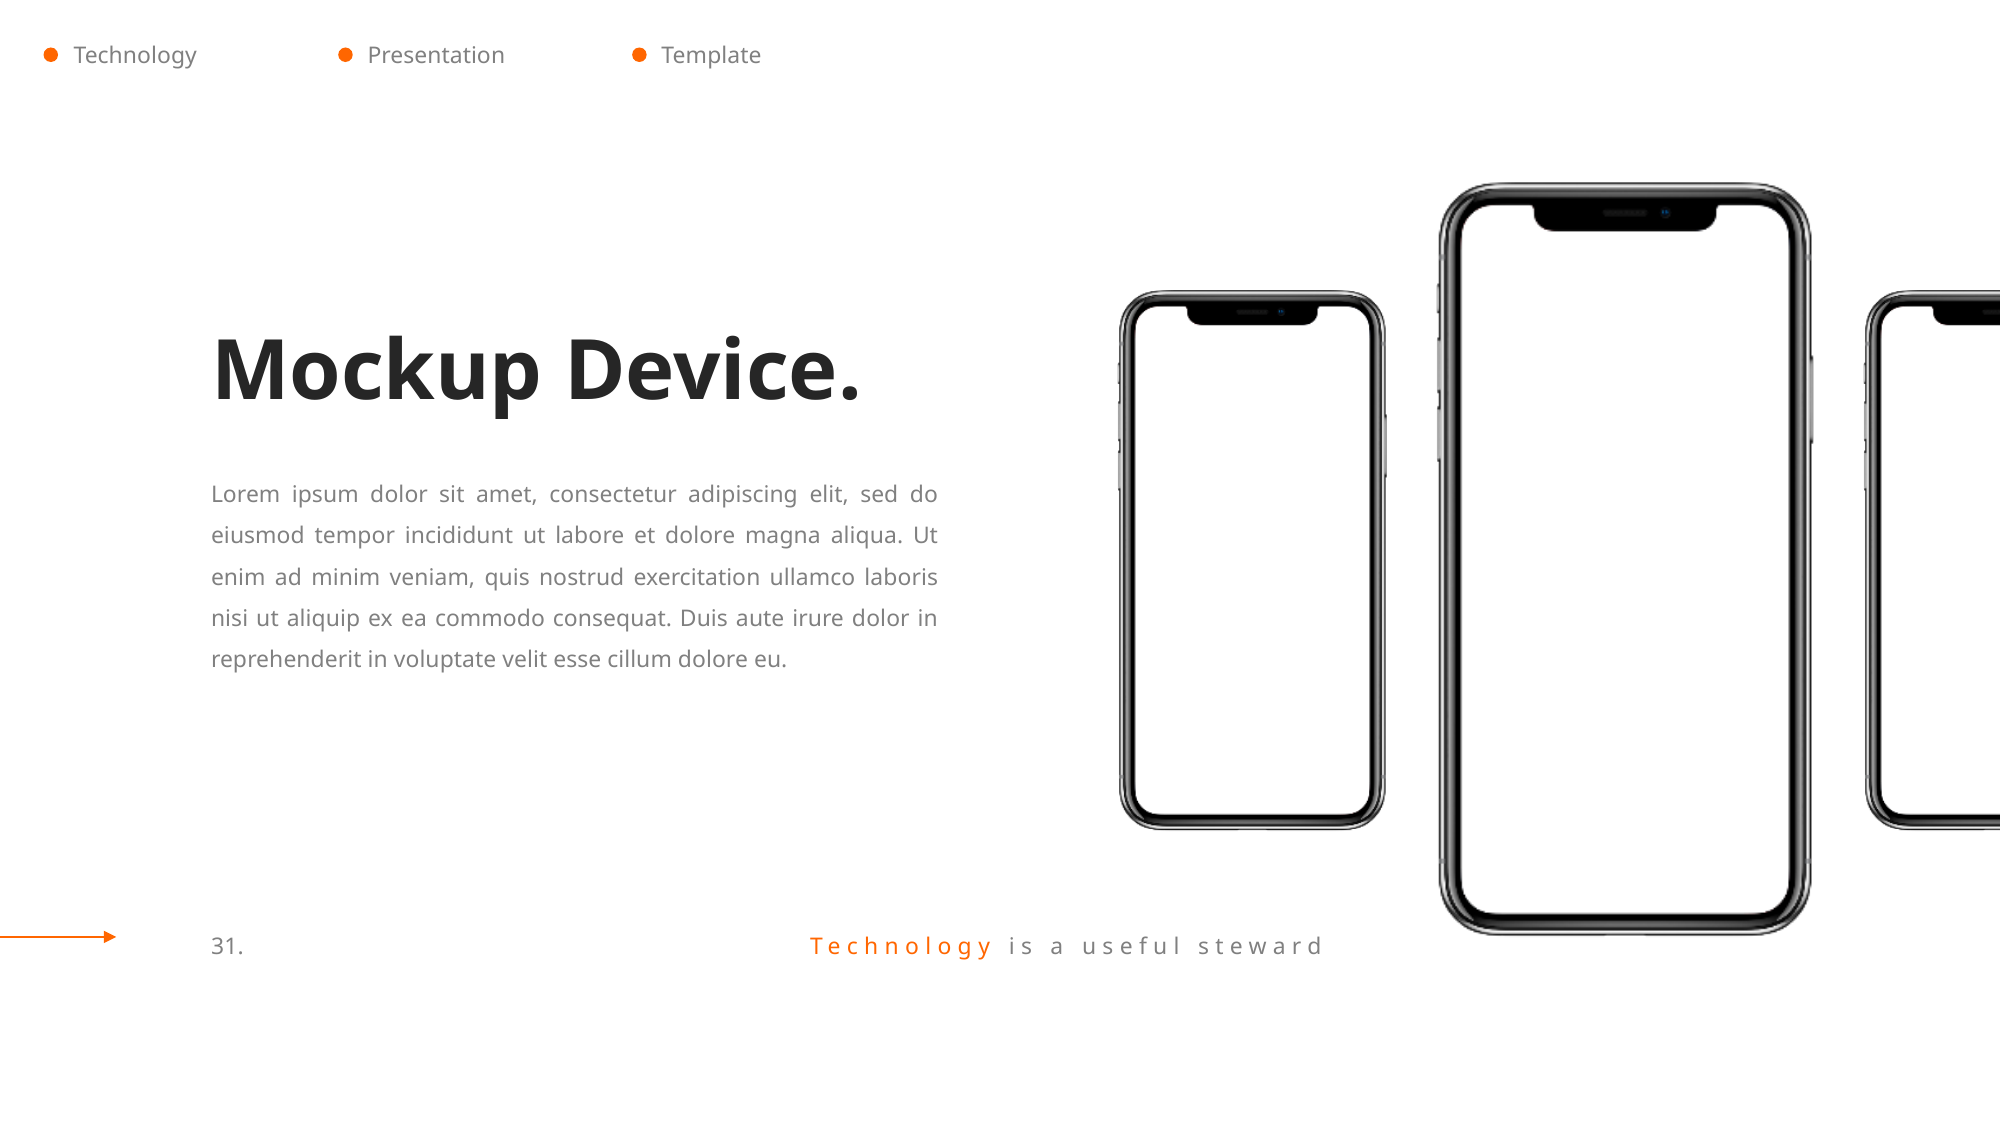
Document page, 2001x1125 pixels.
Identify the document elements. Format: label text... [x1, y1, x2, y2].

text_box [42, 46, 60, 64]
text_box Technology is a useful steward [532, 910, 1337, 967]
picture [1436, 181, 1815, 944]
text_box [631, 46, 648, 64]
text_box [337, 46, 354, 64]
text_box Template [646, 33, 864, 76]
text_box Mockup Device. [196, 309, 905, 424]
text_box Presentation [352, 33, 570, 76]
picture [1863, 289, 2000, 836]
text_box 31. [196, 910, 276, 967]
picture [1117, 289, 1388, 836]
text_box Technology [58, 33, 276, 76]
text_box Lorem ipsum dolor sit amet, consectetur adipiscing elit, sed do eiusmod tempor incididunt ut labore et dolore magna aliqua. Ut enim ad minim veniam, quis nostrud exercitation ullamco laboris nisi ut aliquip ex ea commodo consequat. Duis aute irure dolor in reprehenderit in voluptate velit esse cillum dolore eu. [196, 458, 954, 680]
